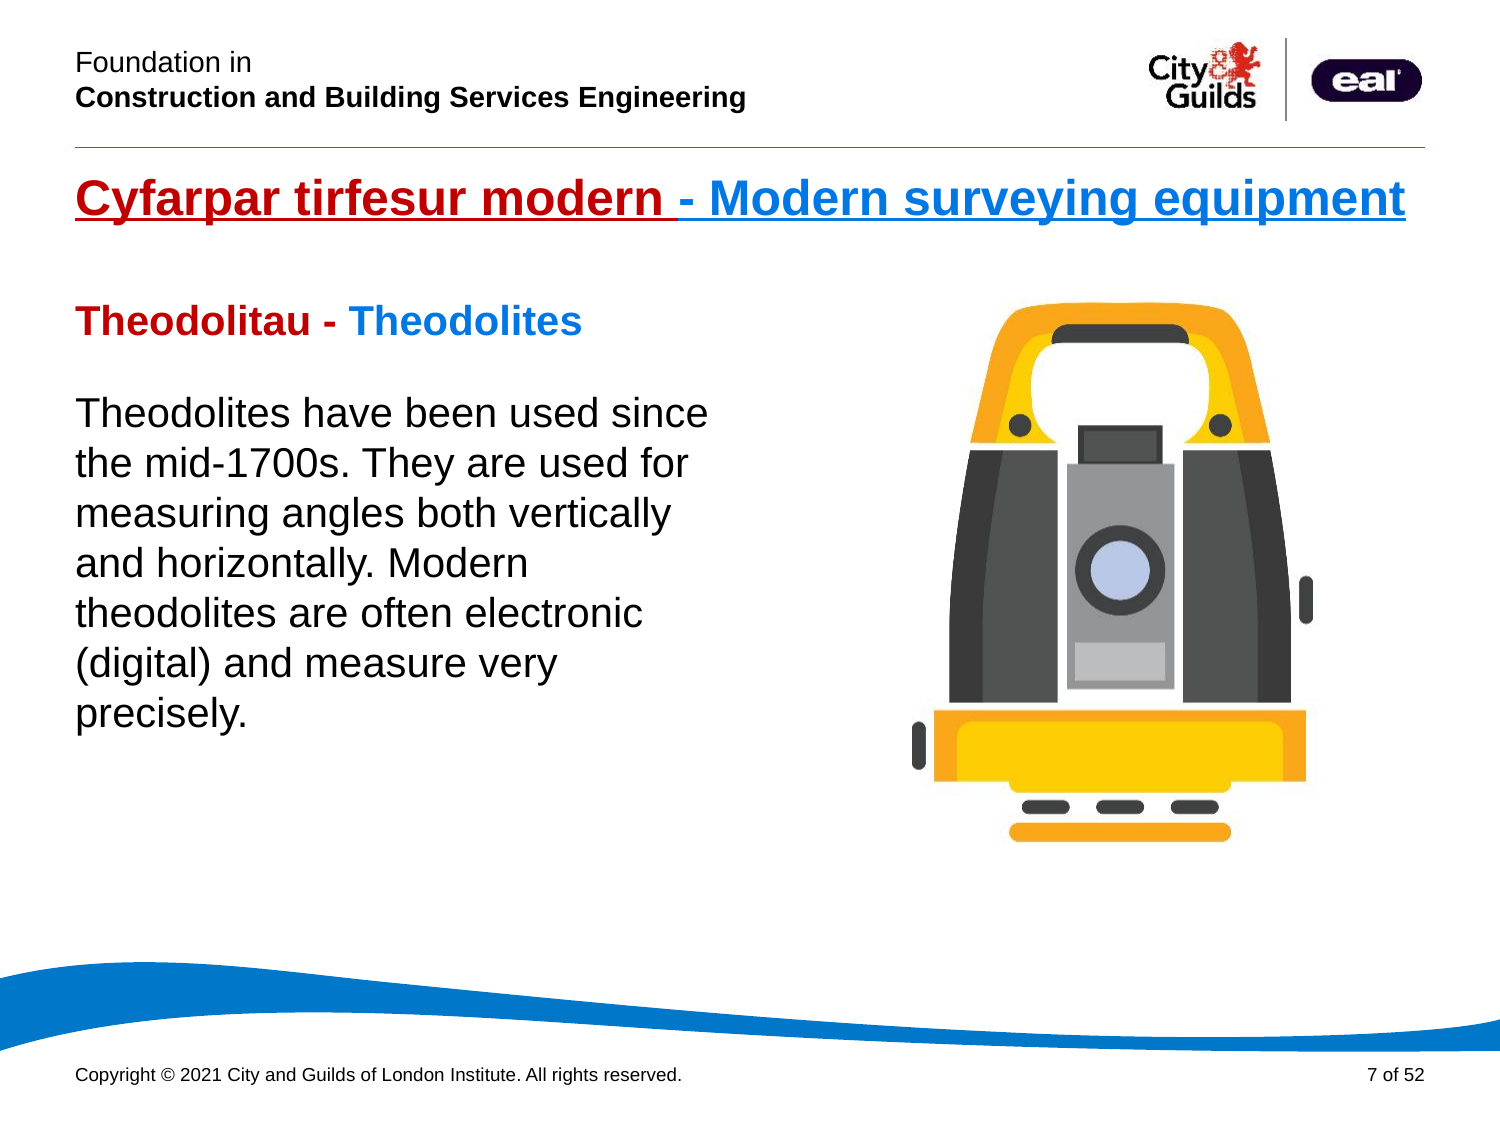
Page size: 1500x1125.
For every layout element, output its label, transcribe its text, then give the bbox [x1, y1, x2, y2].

title Cyfarpar tirfesur modern - Modern surveying equipment [74, 165, 1426, 229]
list Theodolitau - Theodolites Theodolites have been used since the mid-1700s. They are used for measuring angles both vertically and horizontally. Modern theodolites are often electronic (digital) and measure very precisely. [74, 293, 729, 946]
picture [1149, 38, 1422, 121]
picture [727, 234, 1498, 870]
